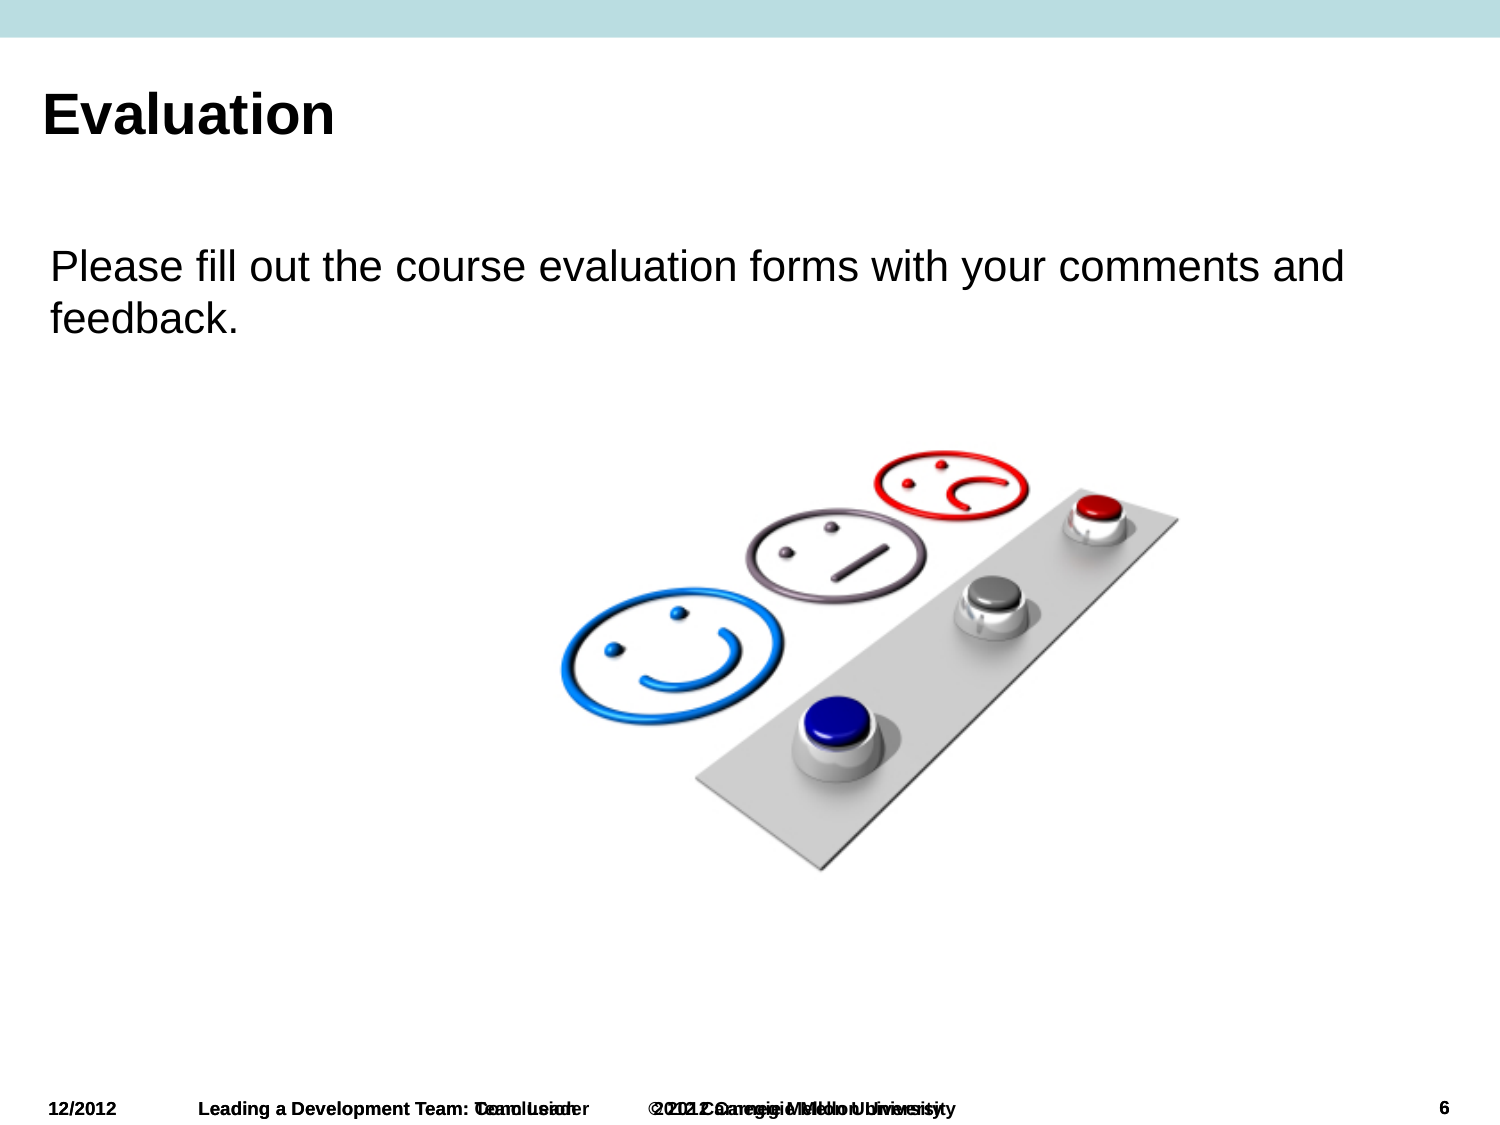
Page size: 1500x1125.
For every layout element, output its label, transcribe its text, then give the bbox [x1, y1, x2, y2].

title Evaluation [42, 89, 1438, 146]
picture [512, 399, 1226, 935]
list Please fill out the course evaluation forms with your comments and feedback. [50, 237, 1437, 1000]
